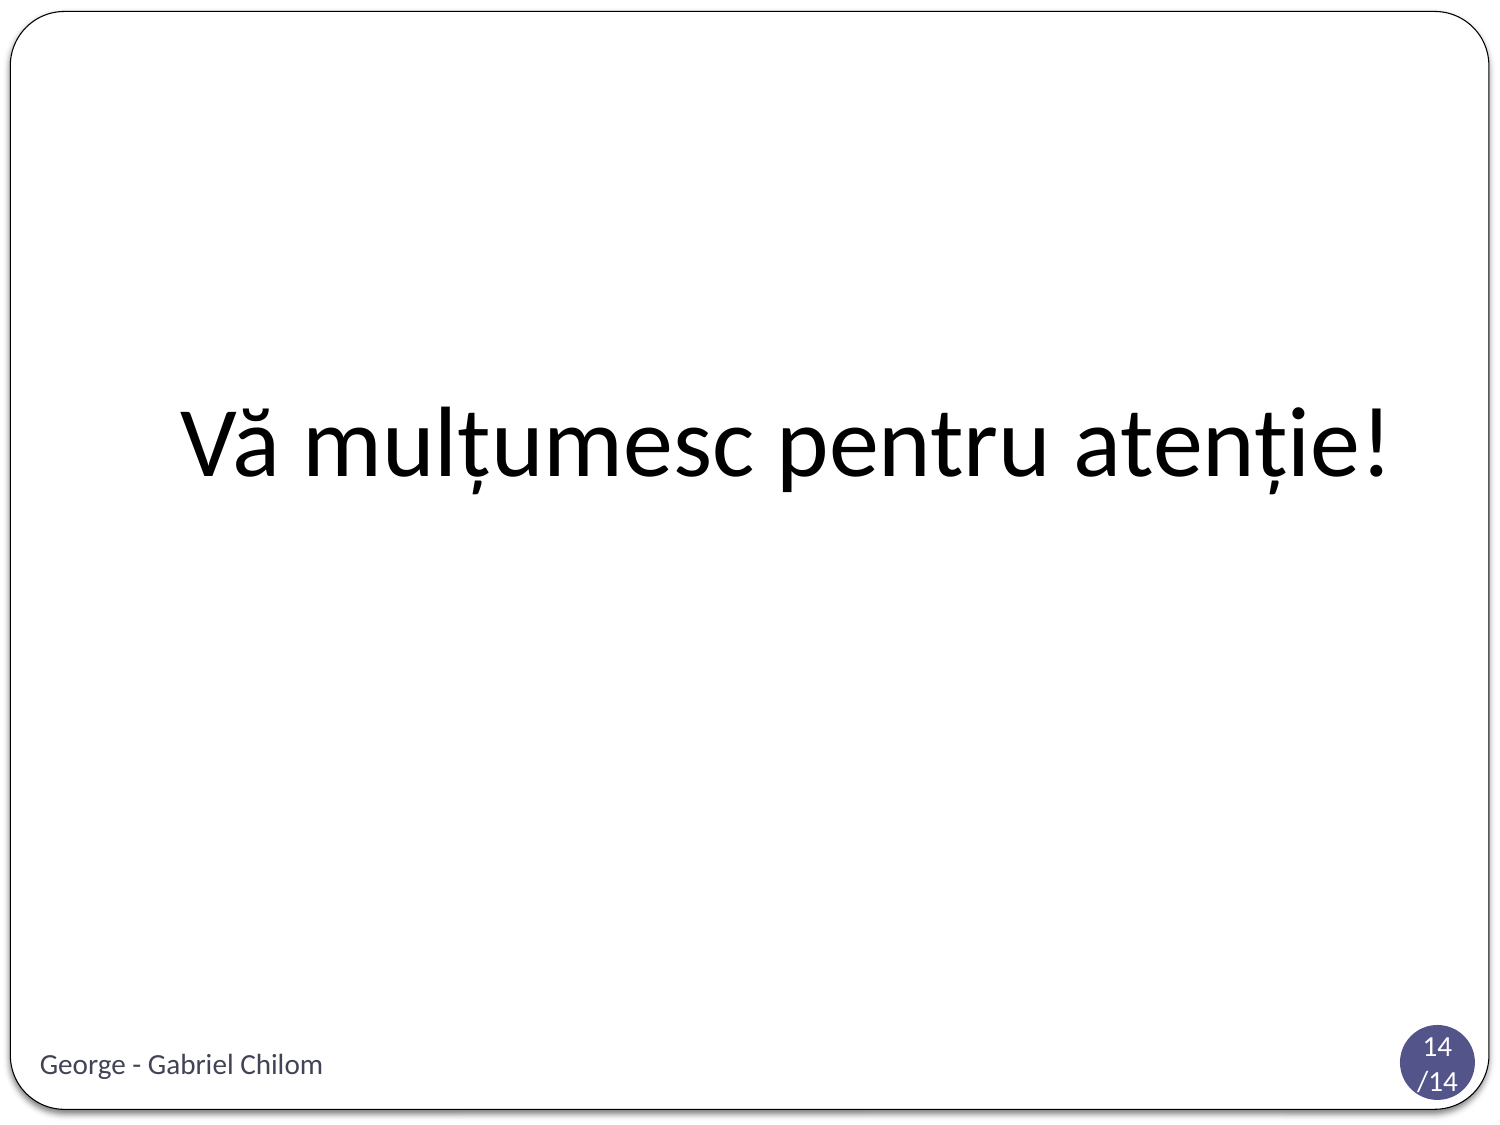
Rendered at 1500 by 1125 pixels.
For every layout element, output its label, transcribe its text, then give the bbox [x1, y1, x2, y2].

slide_number 14/14 [1399, 1024, 1475, 1100]
footer George - Gabriel Chilom [24, 1025, 675, 1100]
list Vă mulţumesc pentru atenţie! [149, 237, 1426, 988]
